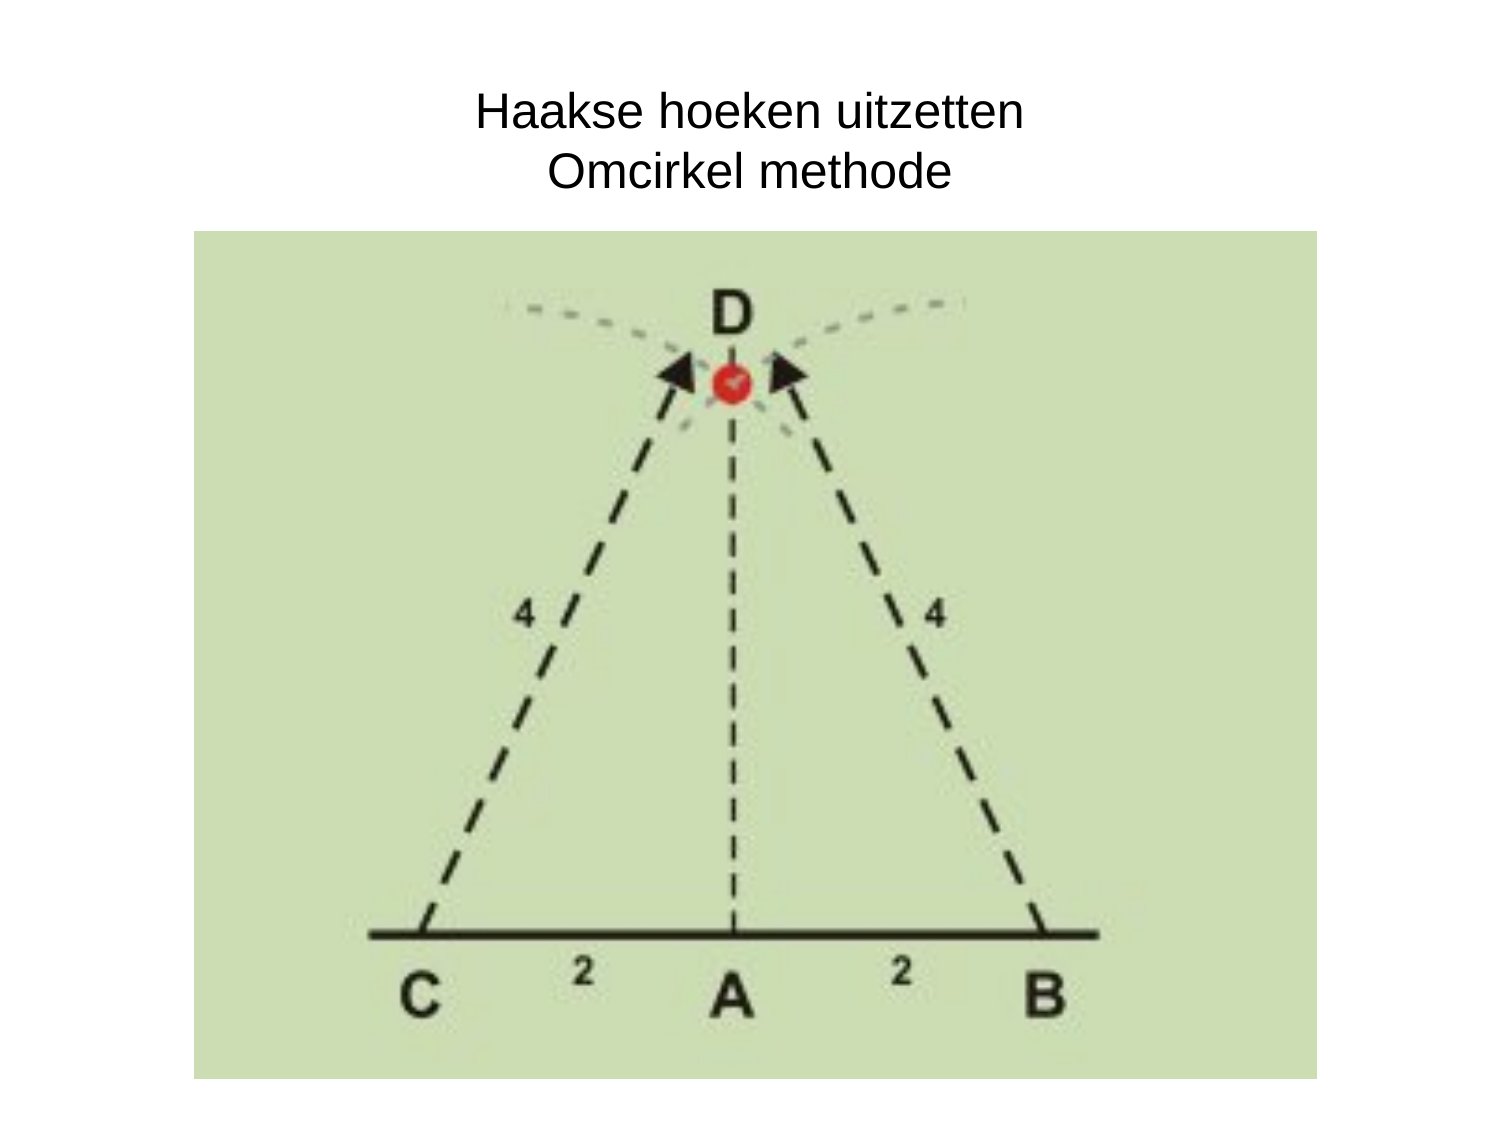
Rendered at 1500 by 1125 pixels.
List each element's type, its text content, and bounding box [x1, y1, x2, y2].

title Haakse hoeken uitzetten Omcirkel methode [75, 45, 1425, 233]
picture [194, 231, 1318, 1080]
